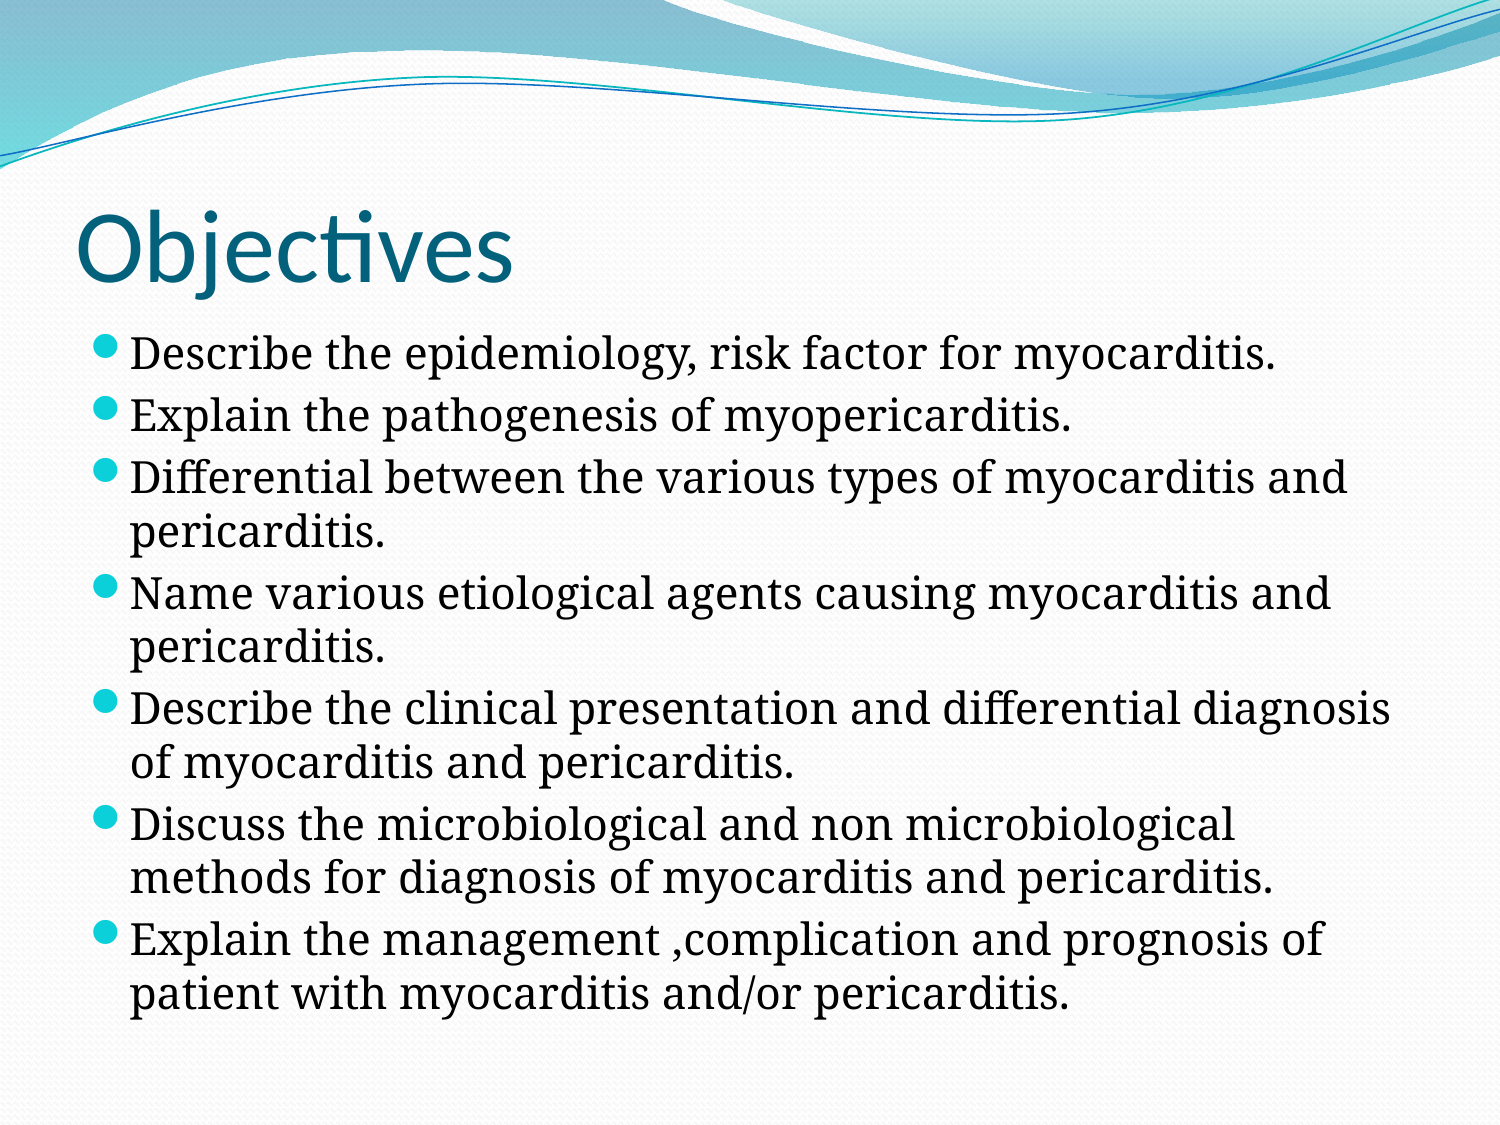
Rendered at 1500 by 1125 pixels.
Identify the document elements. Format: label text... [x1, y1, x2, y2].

title Objectives [75, 115, 1425, 303]
list Describe the epidemiology, risk factor for myocarditis. Explain the pathogenesis of myopericarditis. Differential between the various types of myocarditis and pericarditis. Name various etiological agents causing myocarditis and pericarditis. Describe the clinical presentation and differential diagnosis of myocarditis and pericarditis. Discuss the microbiological and non microbiological methods for diagnosis of myocarditis and pericarditis. Explain the management ,complication and prognosis of patient with myocarditis and/or pericarditis. [75, 317, 1425, 1038]
